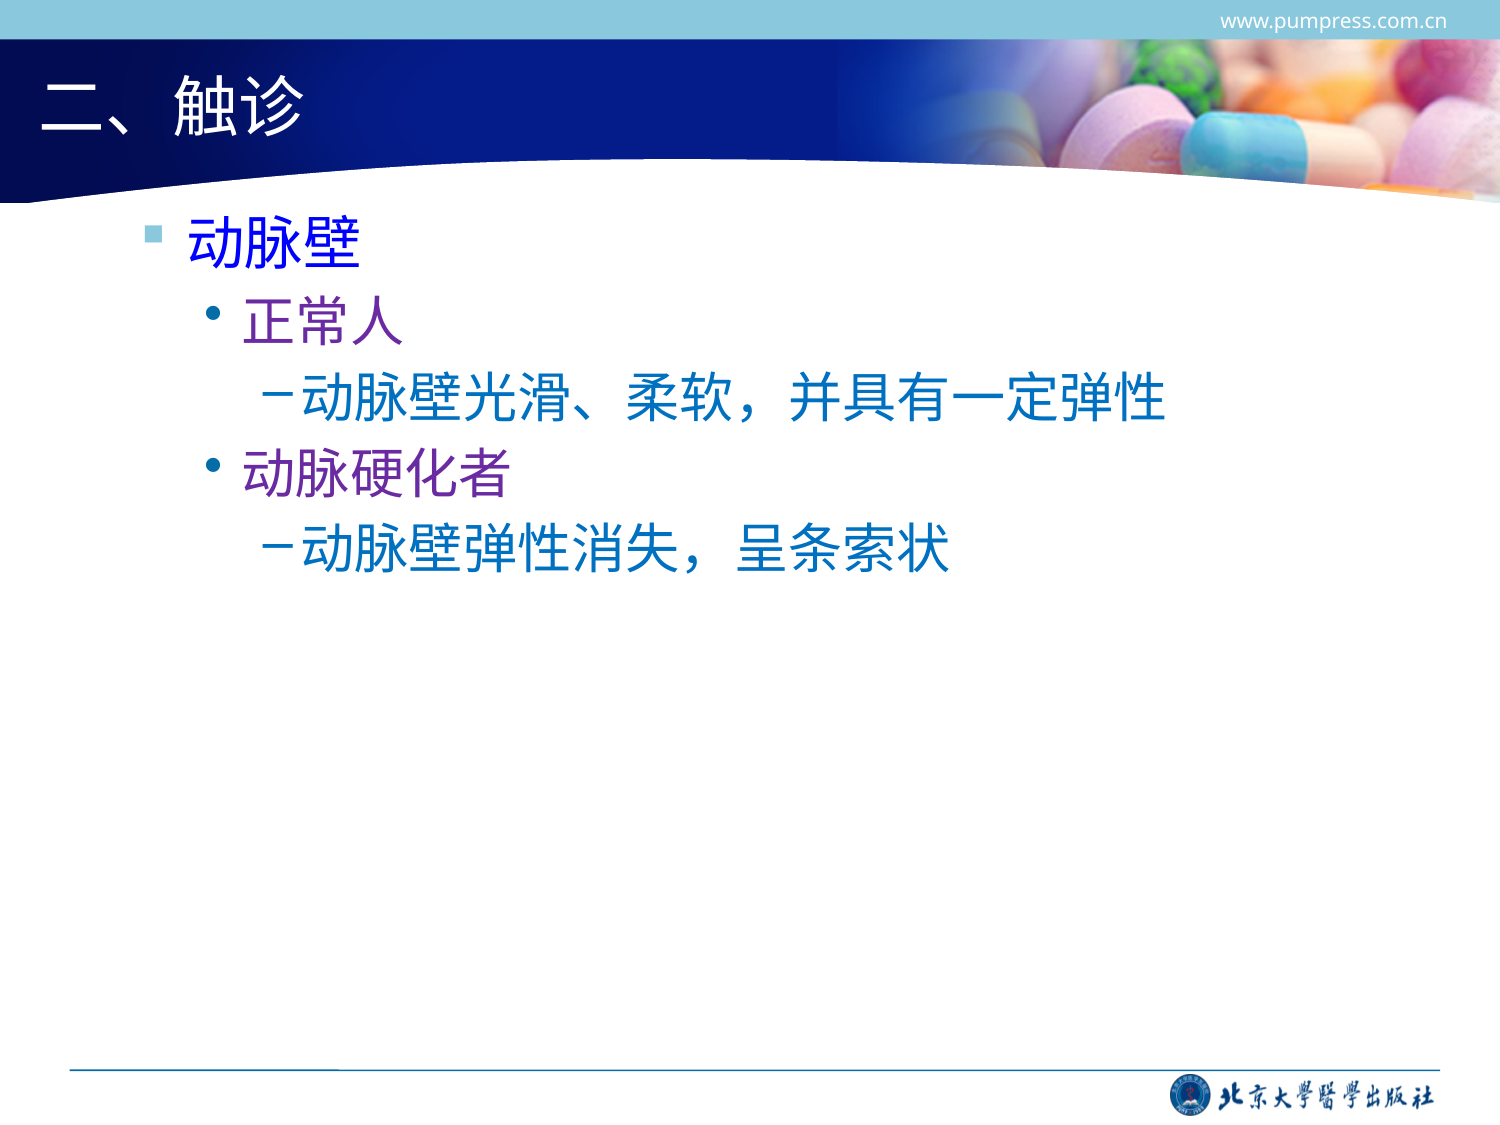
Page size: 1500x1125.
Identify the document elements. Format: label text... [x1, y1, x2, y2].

picture [0, 40, 1500, 203]
picture [1170, 1074, 1436, 1118]
title 二、触诊 [23, 58, 1349, 152]
slide_number www.pumpress.com.cn [1024, 0, 1463, 38]
list 动脉壁 正常人 动脉壁光滑、柔软，并具有一定弹性 动脉硬化者 动脉壁弹性消失，呈条索状 [49, 198, 1463, 1026]
